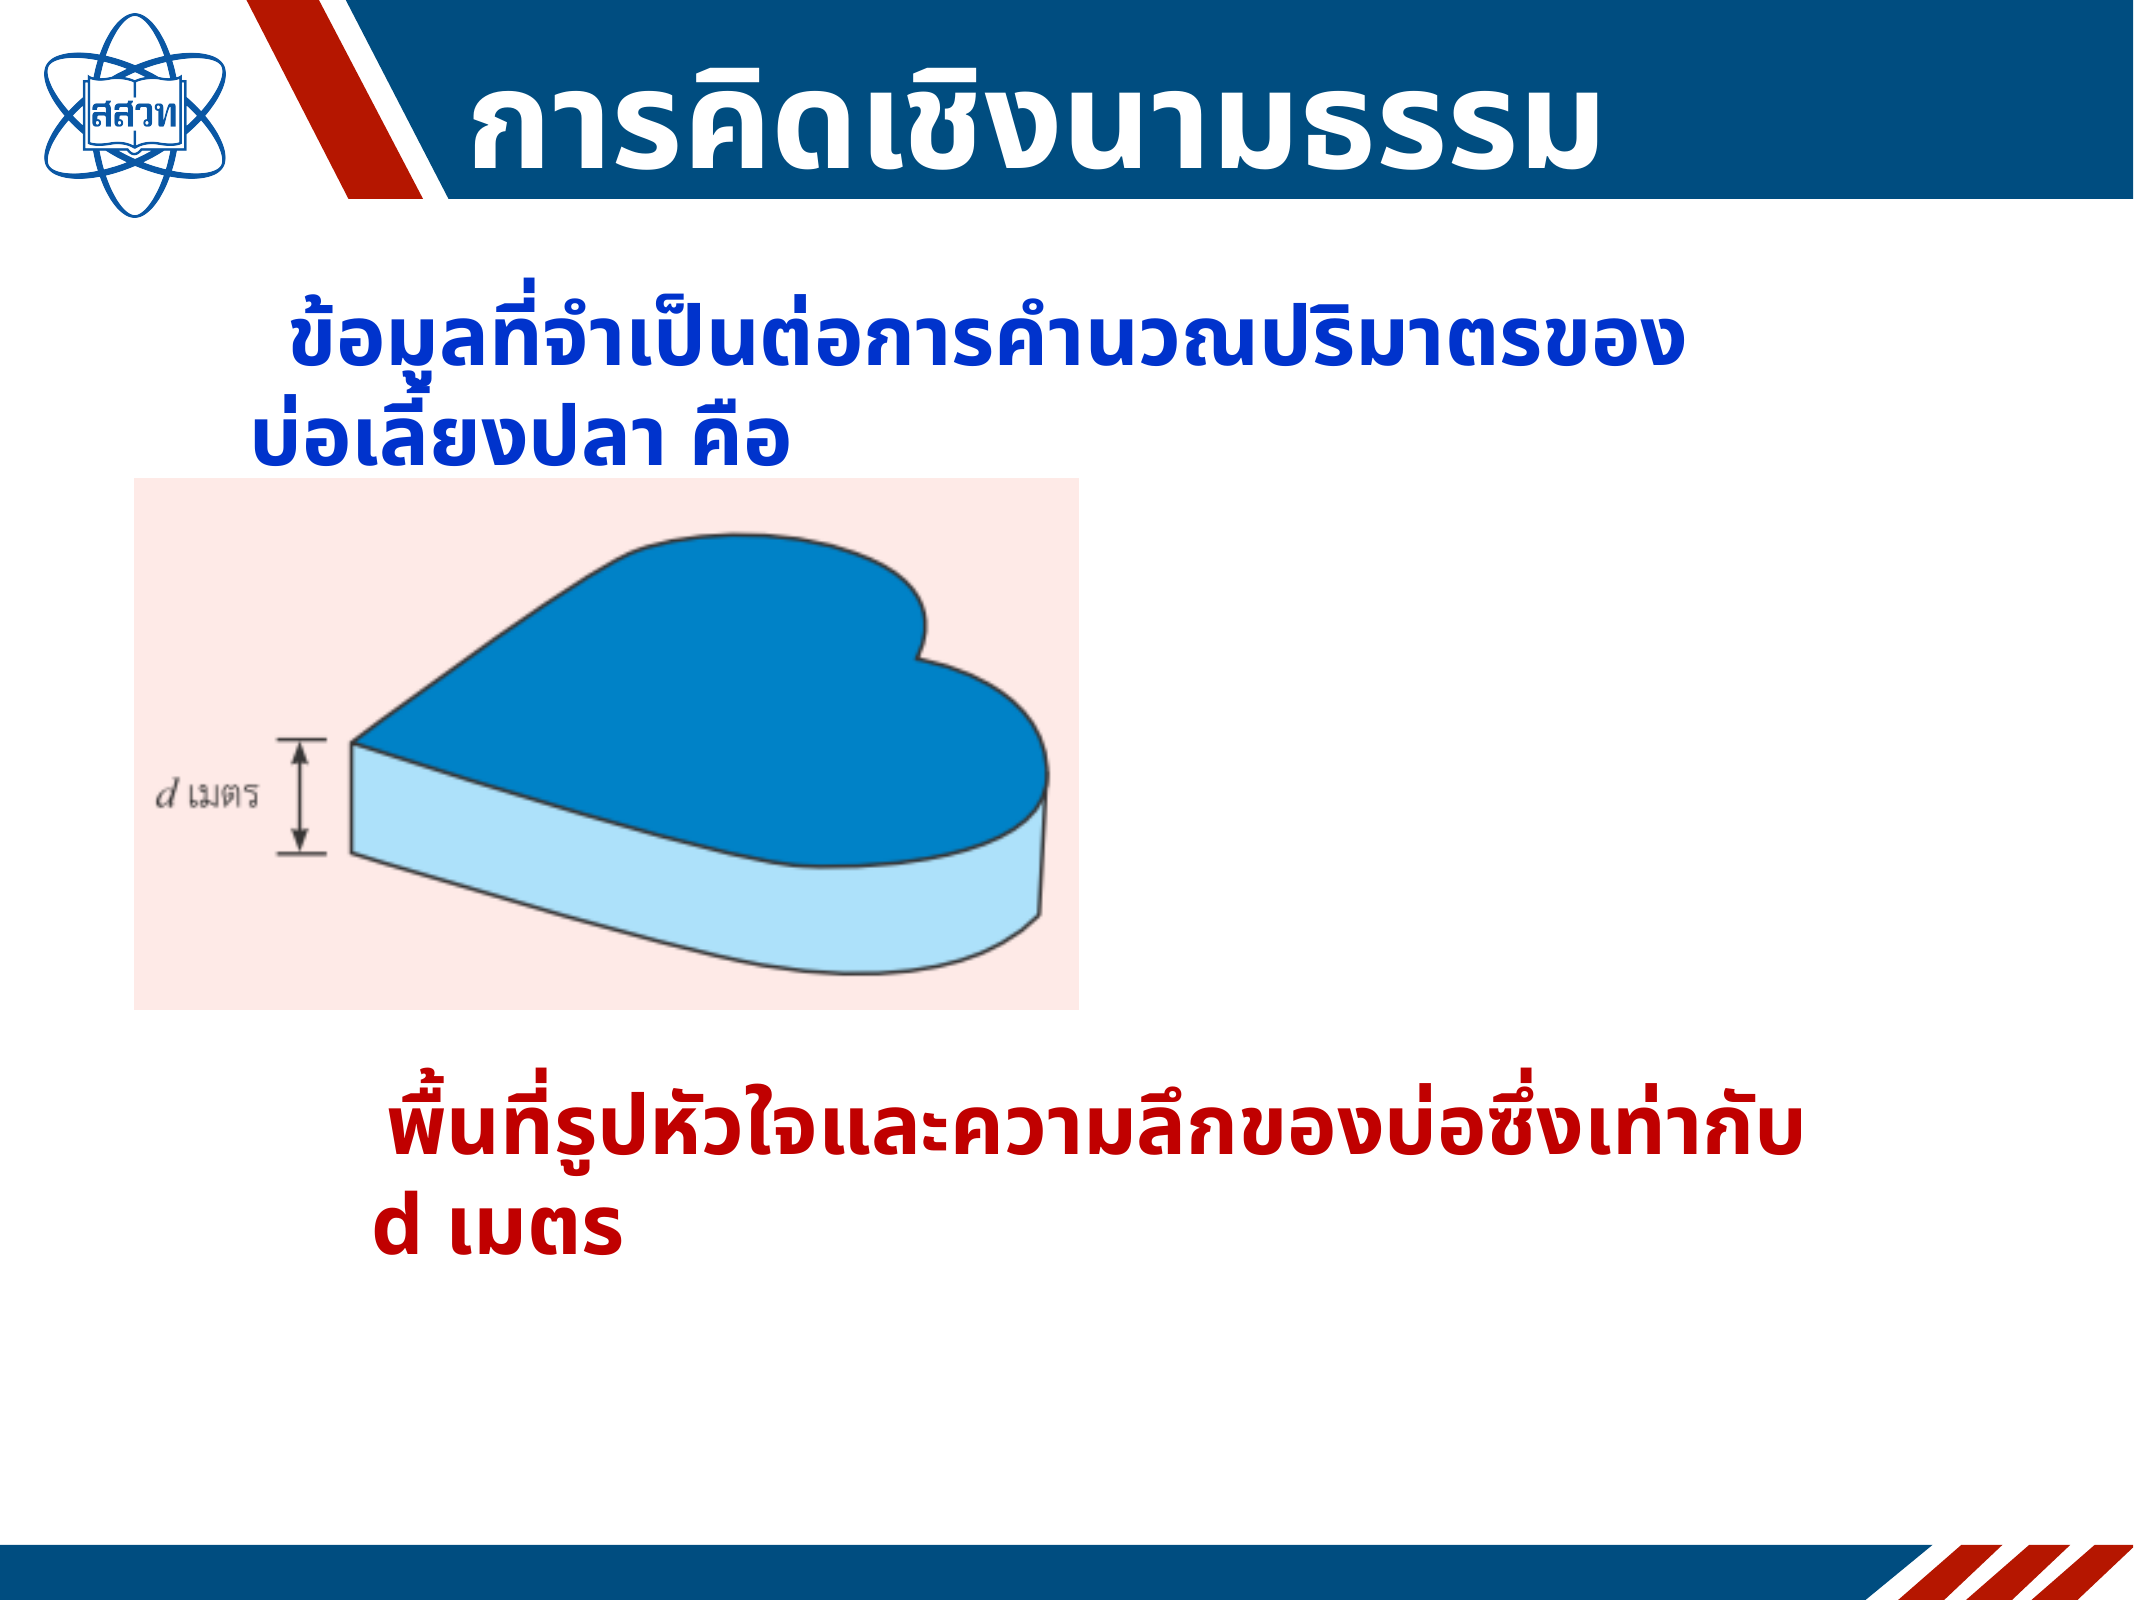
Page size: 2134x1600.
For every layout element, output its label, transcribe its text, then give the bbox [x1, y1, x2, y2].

text_box พื้นที่รูปหัวใจและความลึกของบ่อซึ่งเท่ากับ d เมตร [340, 1062, 1851, 1380]
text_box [241, 0, 2134, 200]
picture [134, 477, 1079, 1010]
picture [43, 13, 226, 219]
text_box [0, 1544, 2134, 1600]
text_box ข้อมูลที่จำเป็นต่อการคำนวณปริมาตรของบ่อเลี้ยงปลา คือ [241, 200, 1791, 590]
text_box การคิดเชิงนามธรรม [1791, 200, 1990, 204]
